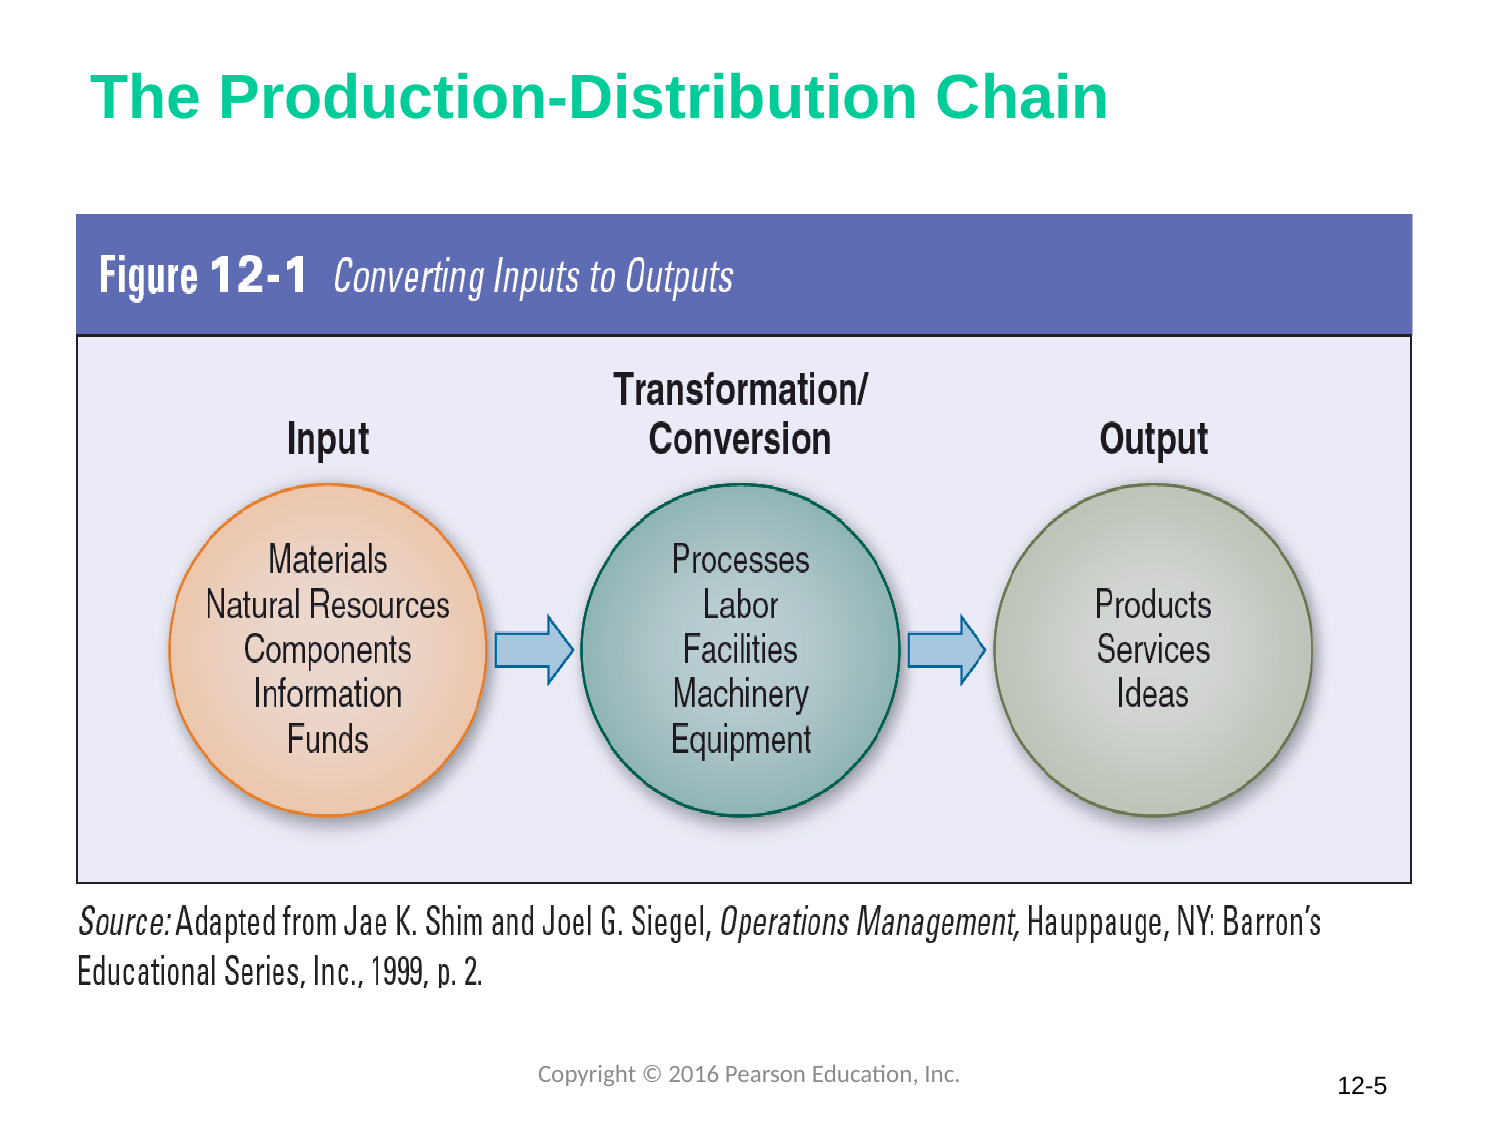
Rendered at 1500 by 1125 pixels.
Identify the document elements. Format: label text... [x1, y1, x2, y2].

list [74, 212, 1413, 988]
title The Production-Distribution Chain [75, 0, 1425, 188]
footer Copyright © 2016 Pearson Education, Inc. [512, 1042, 988, 1103]
